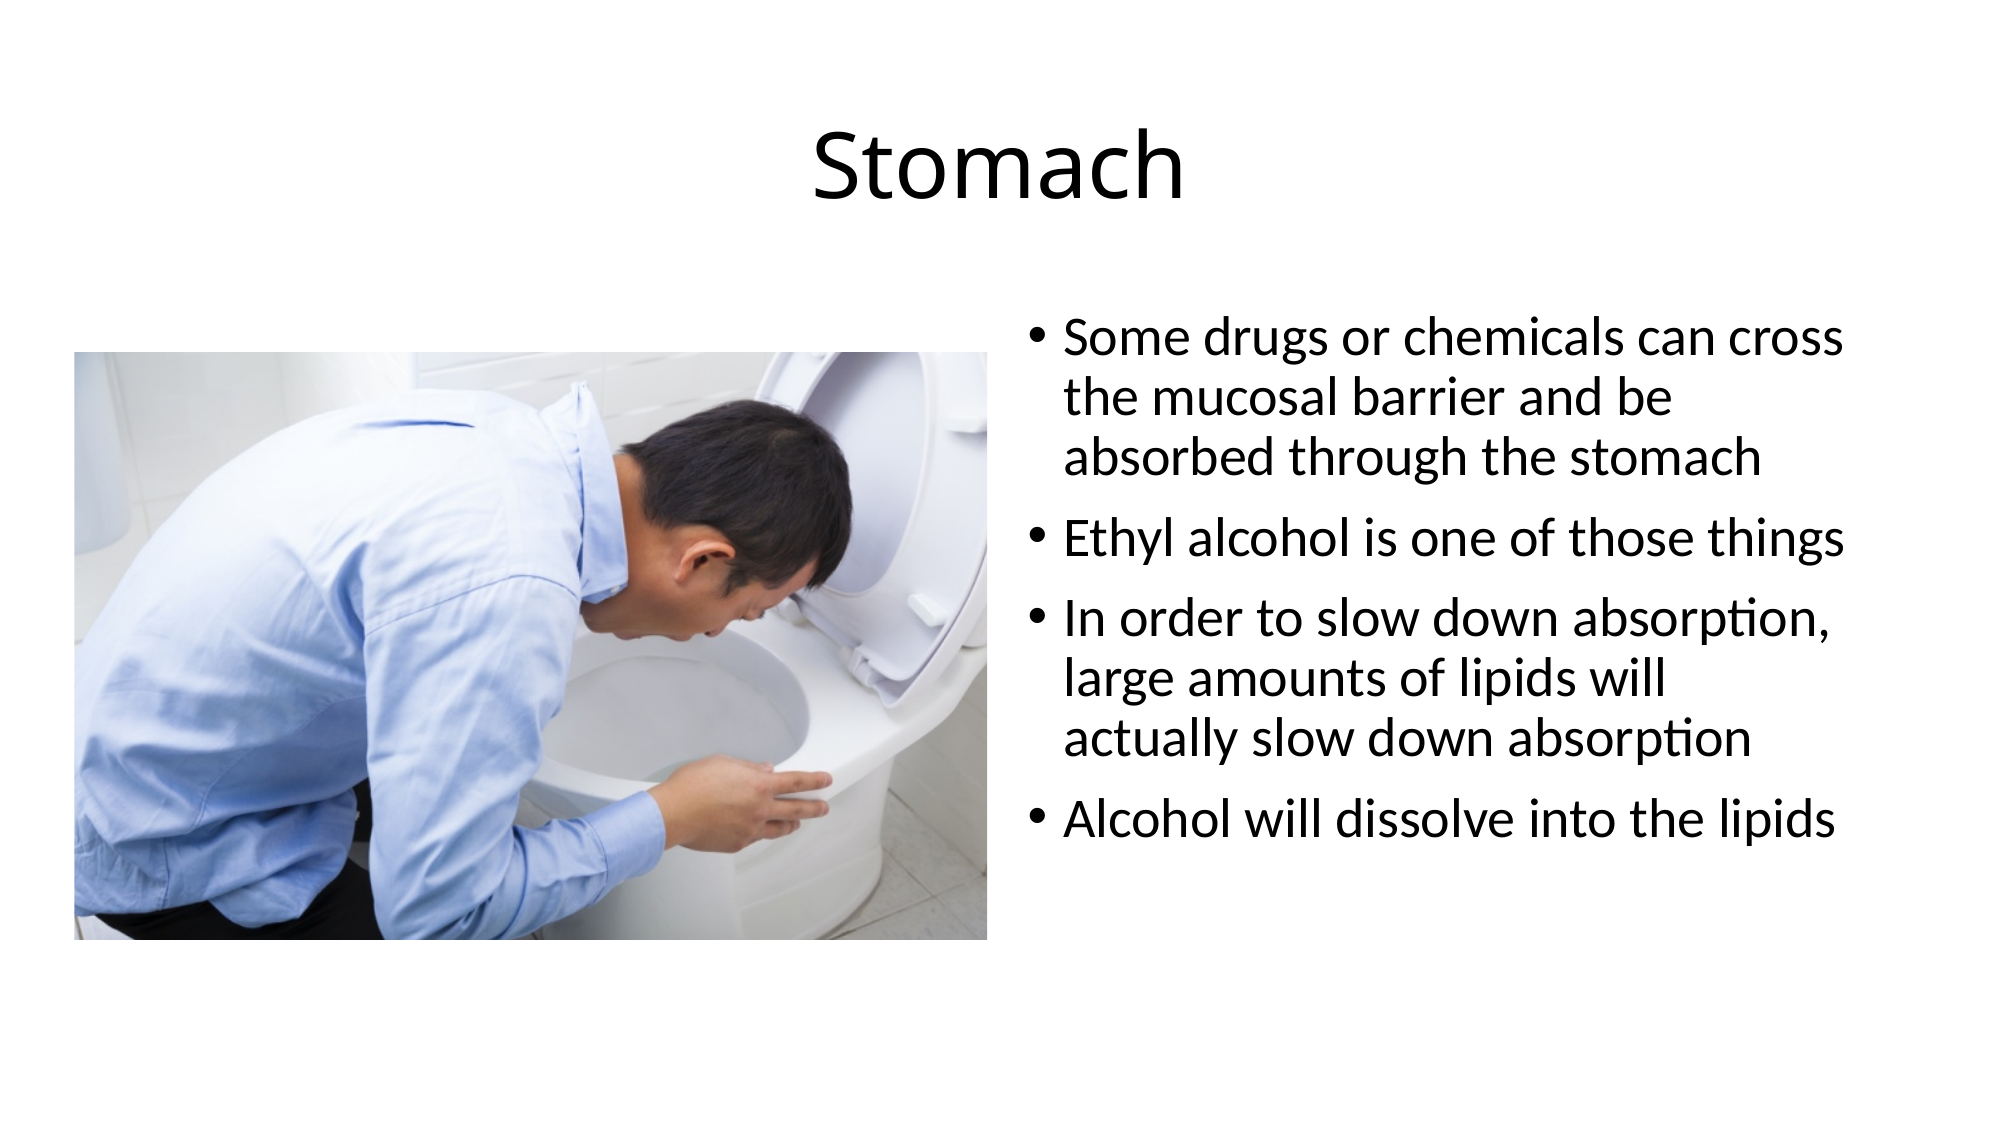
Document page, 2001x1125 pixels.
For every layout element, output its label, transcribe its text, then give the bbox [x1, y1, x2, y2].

list Some drugs or chemicals can cross the mucosal barrier and be absorbed through the stomach Ethyl alcohol is one of those things In order to slow down absorption, large amounts of lipids will actually slow down absorption Alcohol will dissolve into the lipids [1012, 299, 1863, 1014]
title Stomach [137, 59, 1863, 278]
picture [74, 352, 988, 940]
